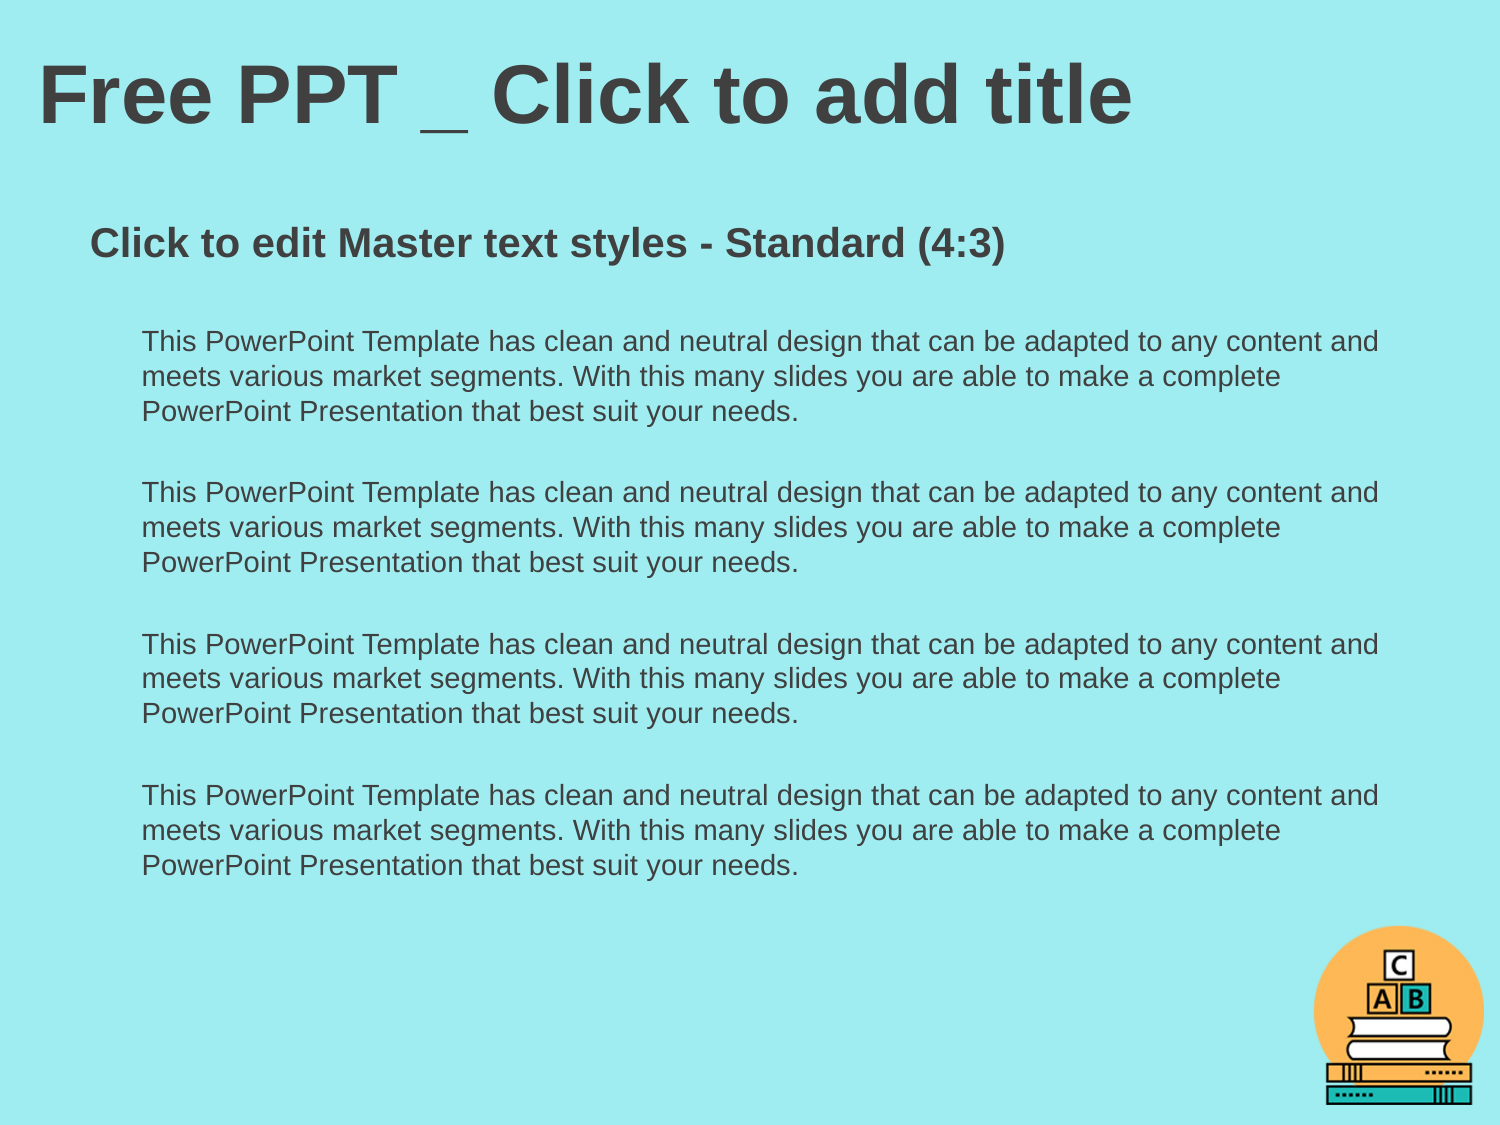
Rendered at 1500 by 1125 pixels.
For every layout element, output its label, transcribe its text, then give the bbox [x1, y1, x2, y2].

list Click to edit Master text styles - Standard (4:3) [75, 203, 1425, 279]
picture [0, 179, 1500, 1125]
title Free PPT _ Click to add title [0, 2, 1500, 179]
list This PowerPoint Template has clean and neutral design that can be adapted to any content and meets various market segments. With this many slides you are able to make a complete PowerPoint Presentation that best suit your needs. This PowerPoint Template has clean and neutral design that can be adapted to any content and meets various market segments. With this many slides you are able to make a complete PowerPoint Presentation that best suit your needs. This PowerPoint Template has clean and neutral design that can be adapted to any content and meets various market segments. With this many slides you are able to make a complete PowerPoint Presentation that best suit your needs. This PowerPoint Template has clean and neutral design that can be adapted to any content and meets various market segments. With this many slides you are able to make a complete PowerPoint Presentation that best suit your needs. [76, 314, 1427, 906]
